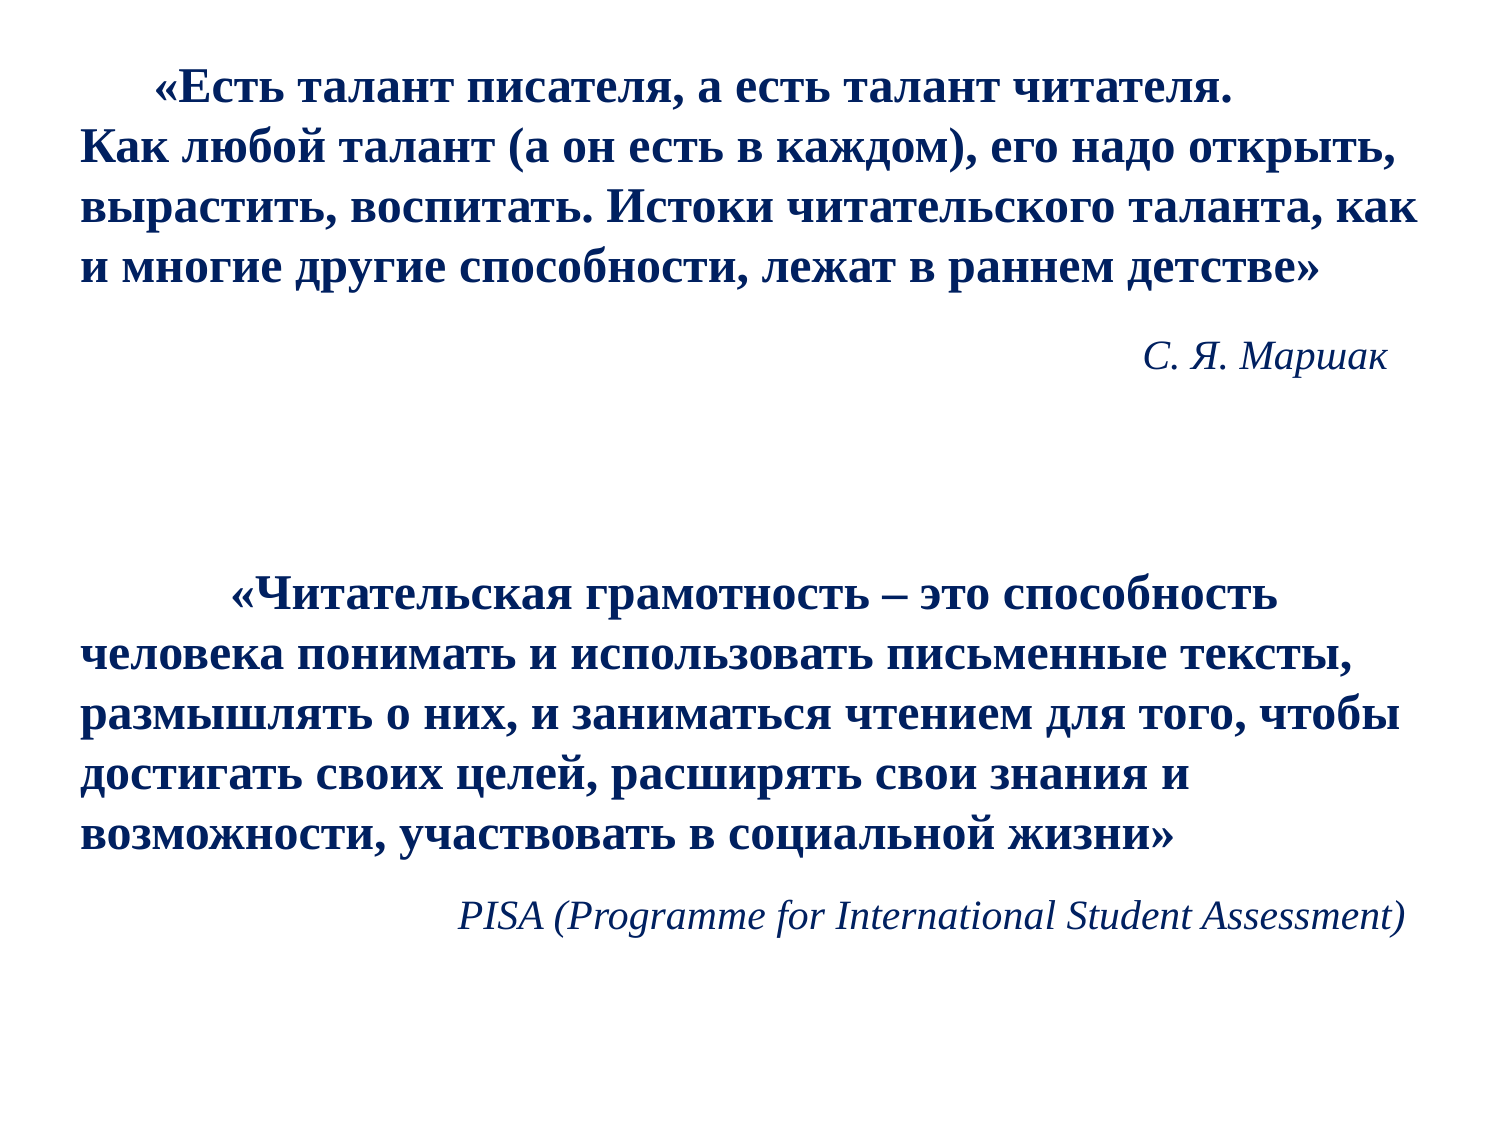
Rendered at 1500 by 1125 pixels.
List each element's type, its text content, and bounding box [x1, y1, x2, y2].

title «Есть талант писателя, а есть талант читателя. Как любой талант (а он есть в каждом), его надо открыть, вырастить, воспитать. Истоки читательского таланта, как и многие другие способности, лежат в раннем детстве» C. Я. Маршак «Читательская грамотность – это способность человека понимать и использовать письменные тексты, размышлять о них, и заниматься чтением для того, чтобы достигать своих целей, расширять свои знания и возможности, участвовать в социальной жизни» PISA (Programme for International Student Assessment) [64, 45, 1447, 433]
